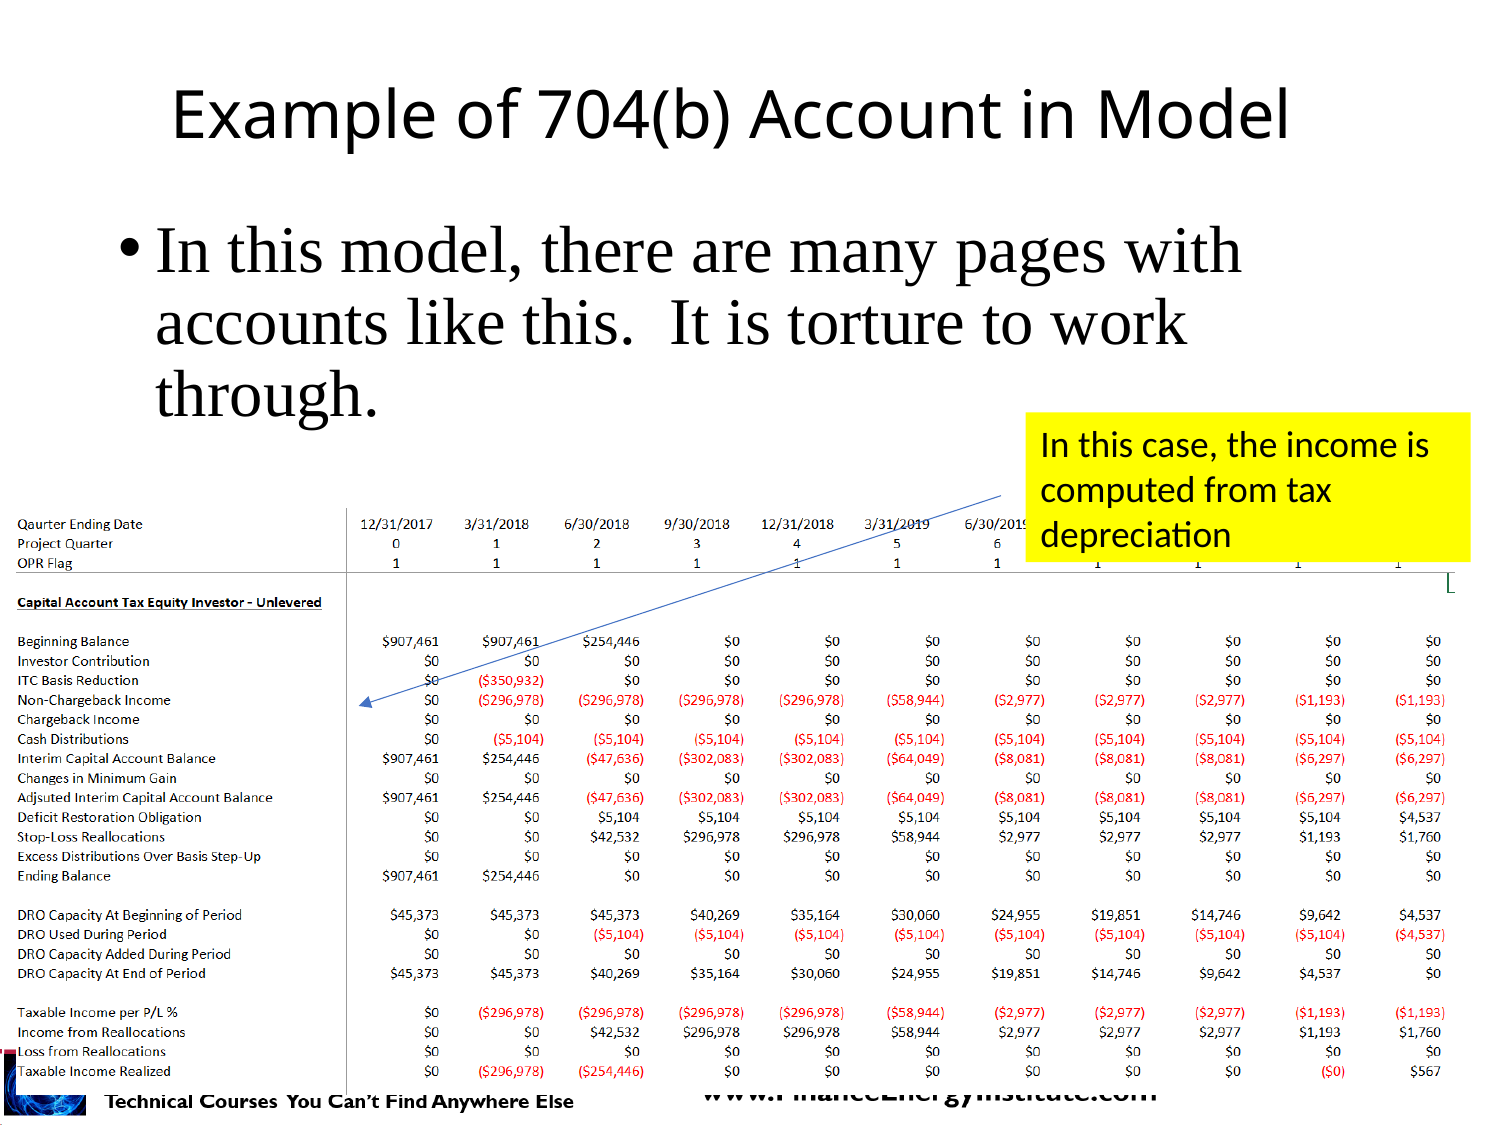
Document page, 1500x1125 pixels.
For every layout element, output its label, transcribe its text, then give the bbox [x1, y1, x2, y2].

title Example of 704(b) Account in Model [103, 59, 1361, 174]
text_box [358, 495, 1002, 706]
picture [0, 508, 1455, 1125]
text_box In this case, the income is computed from tax depreciation [1025, 412, 1471, 563]
list In this model, there are many pages with accounts like this. It is torture to work through. [103, 207, 1400, 508]
